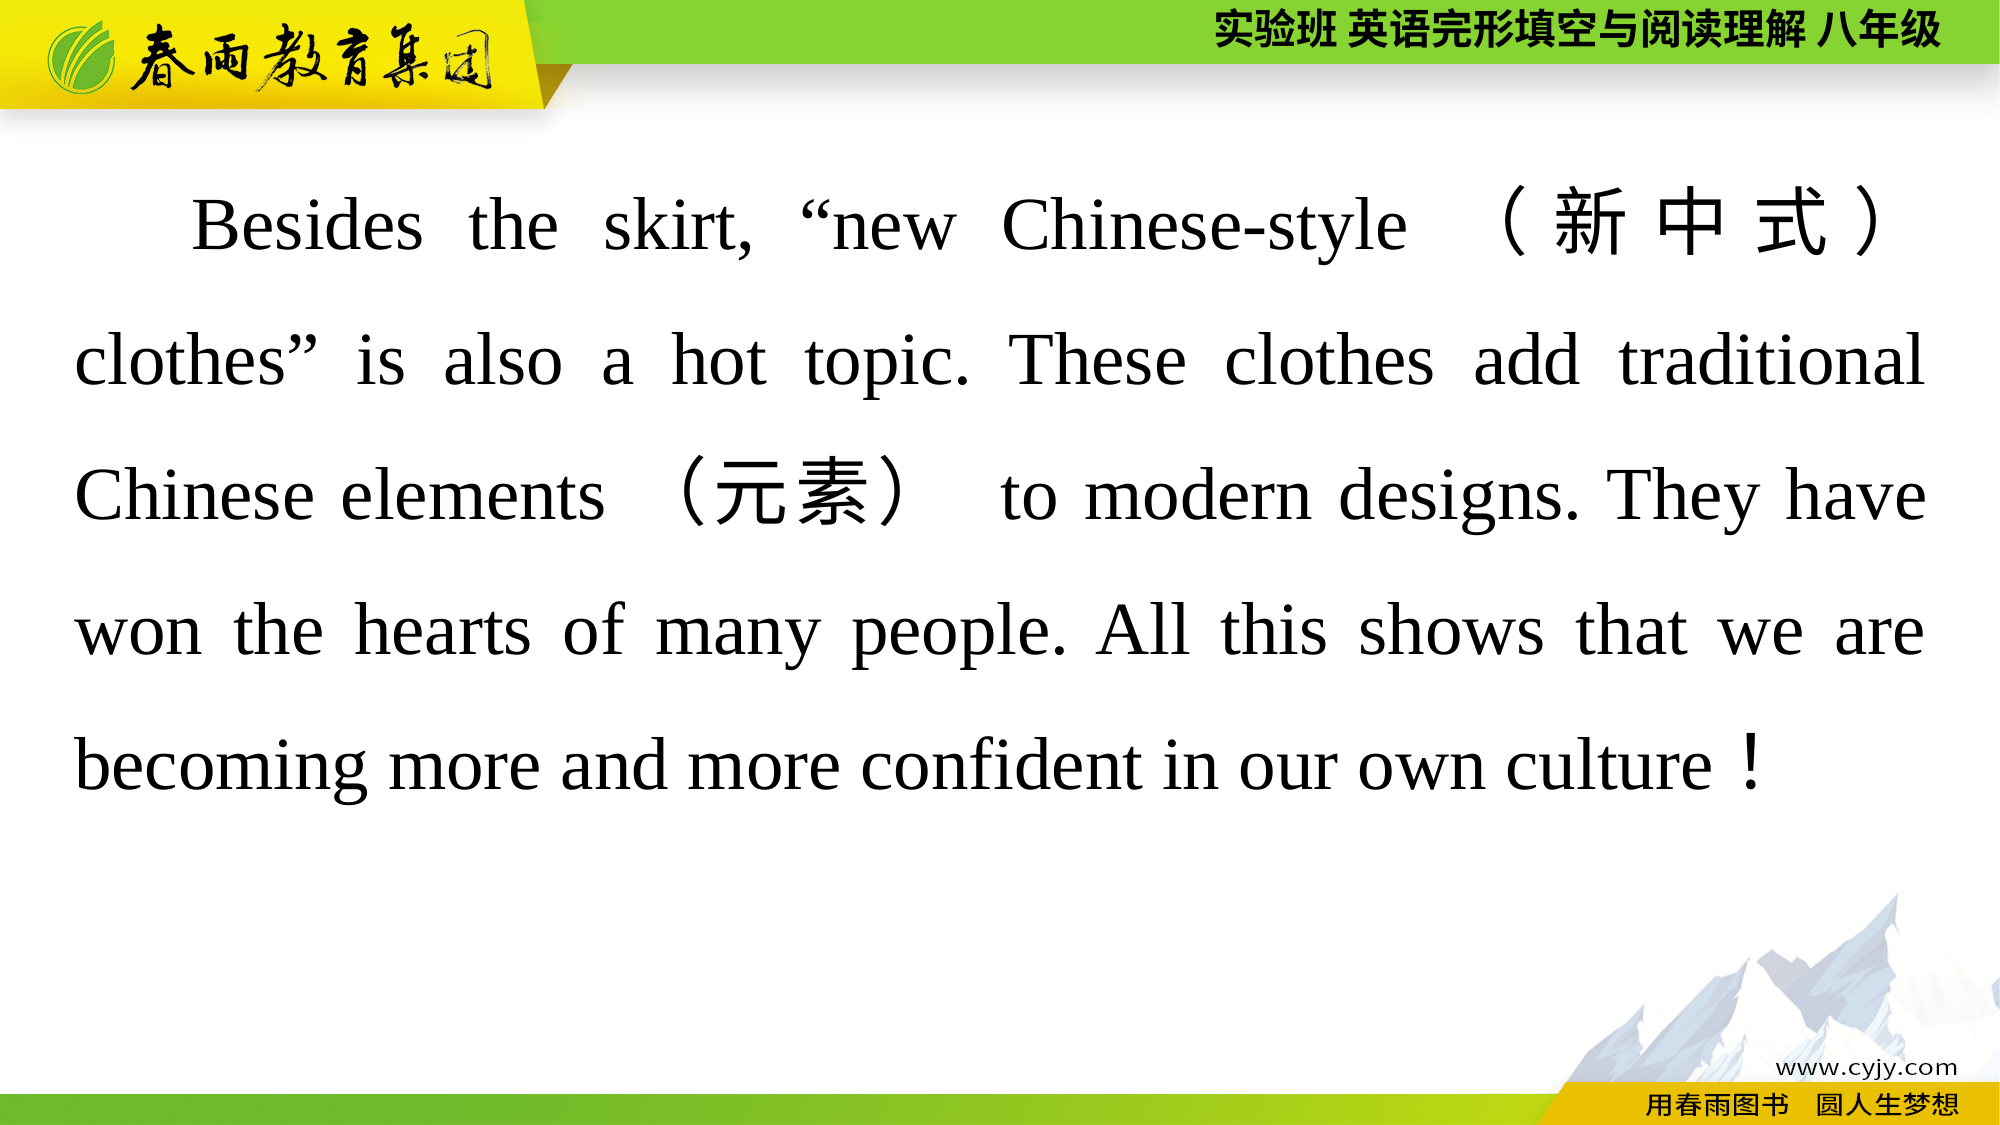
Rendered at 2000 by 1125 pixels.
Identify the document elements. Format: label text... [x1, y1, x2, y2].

list Besides the skirt, “new Chinese-style（新中式） clothes” is also a hot topic. These clothes add traditional Chinese elements（元素） to modern designs. They have won the hearts of many people. All this shows that we are becoming more and more confident in our own culture！ [59, 122, 1944, 802]
picture [0, 0, 2000, 1125]
